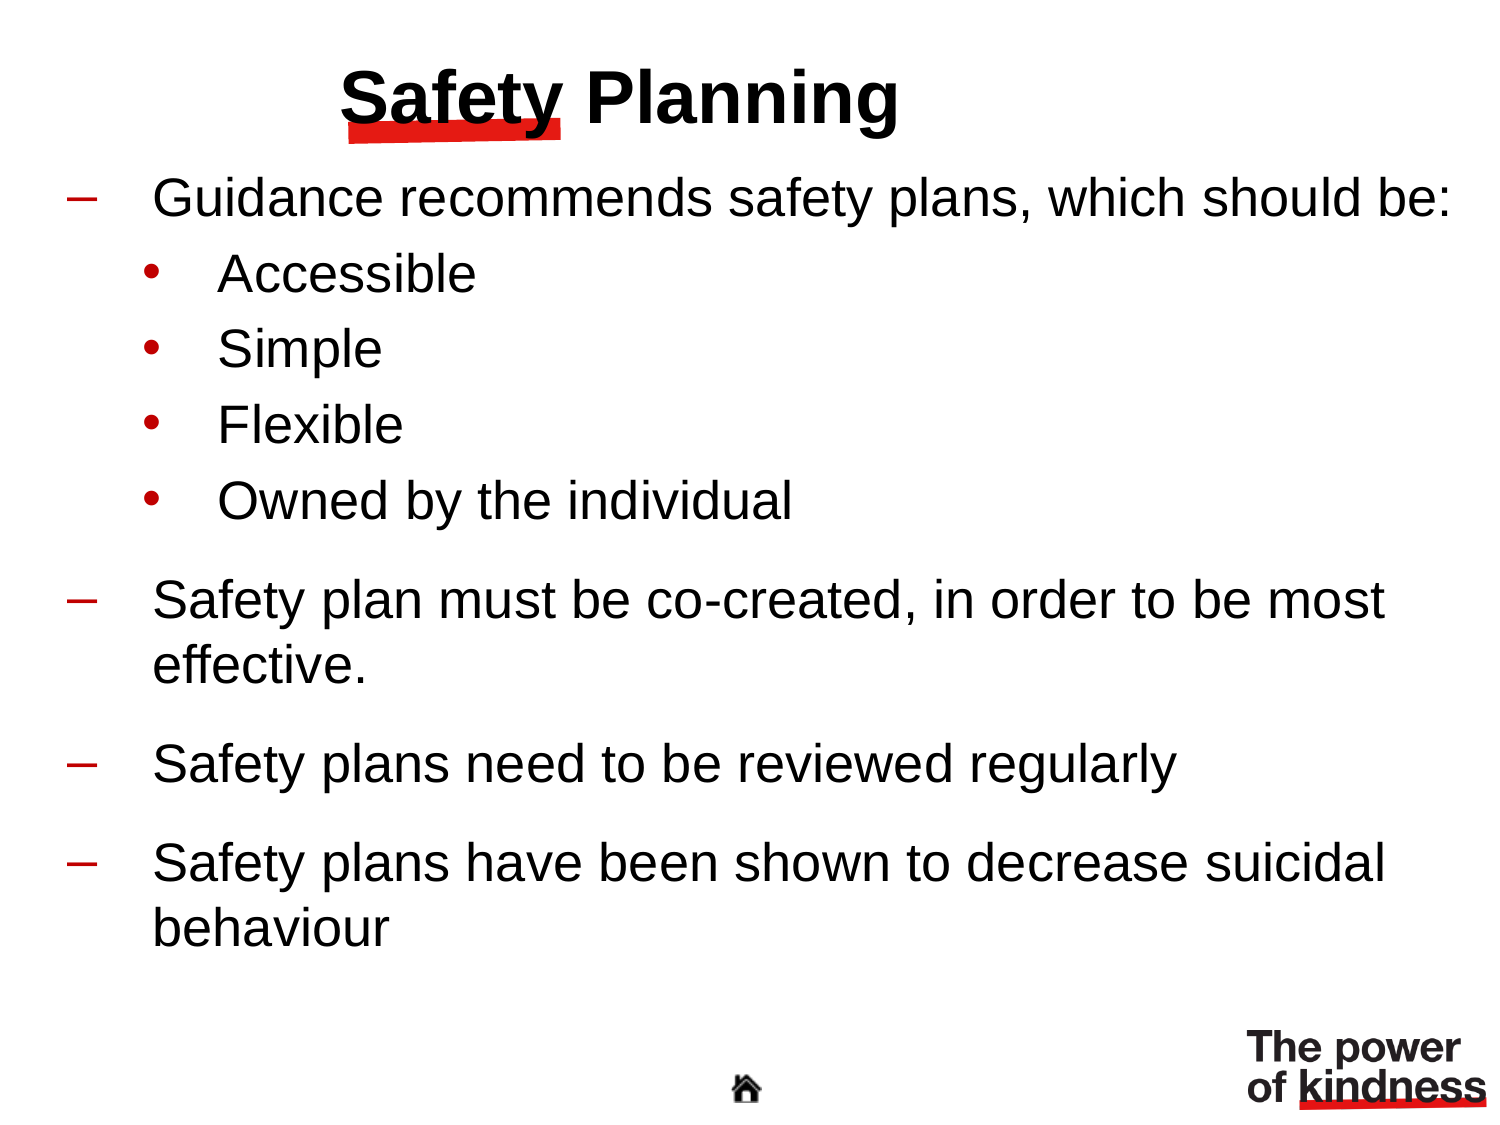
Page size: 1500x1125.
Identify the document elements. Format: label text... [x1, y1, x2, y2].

picture [1246, 1030, 1487, 1110]
text_box Guidance recommends safety plans, which should be: Accessible Simple Flexible Owned by the individual Safety plan must be co-created, in order to be most effective. Safety plans need to be reviewed regularly Safety plans have been shown to decrease suicidal behaviour [53, 154, 1471, 970]
text_box Safety Planning [324, 0, 1500, 188]
